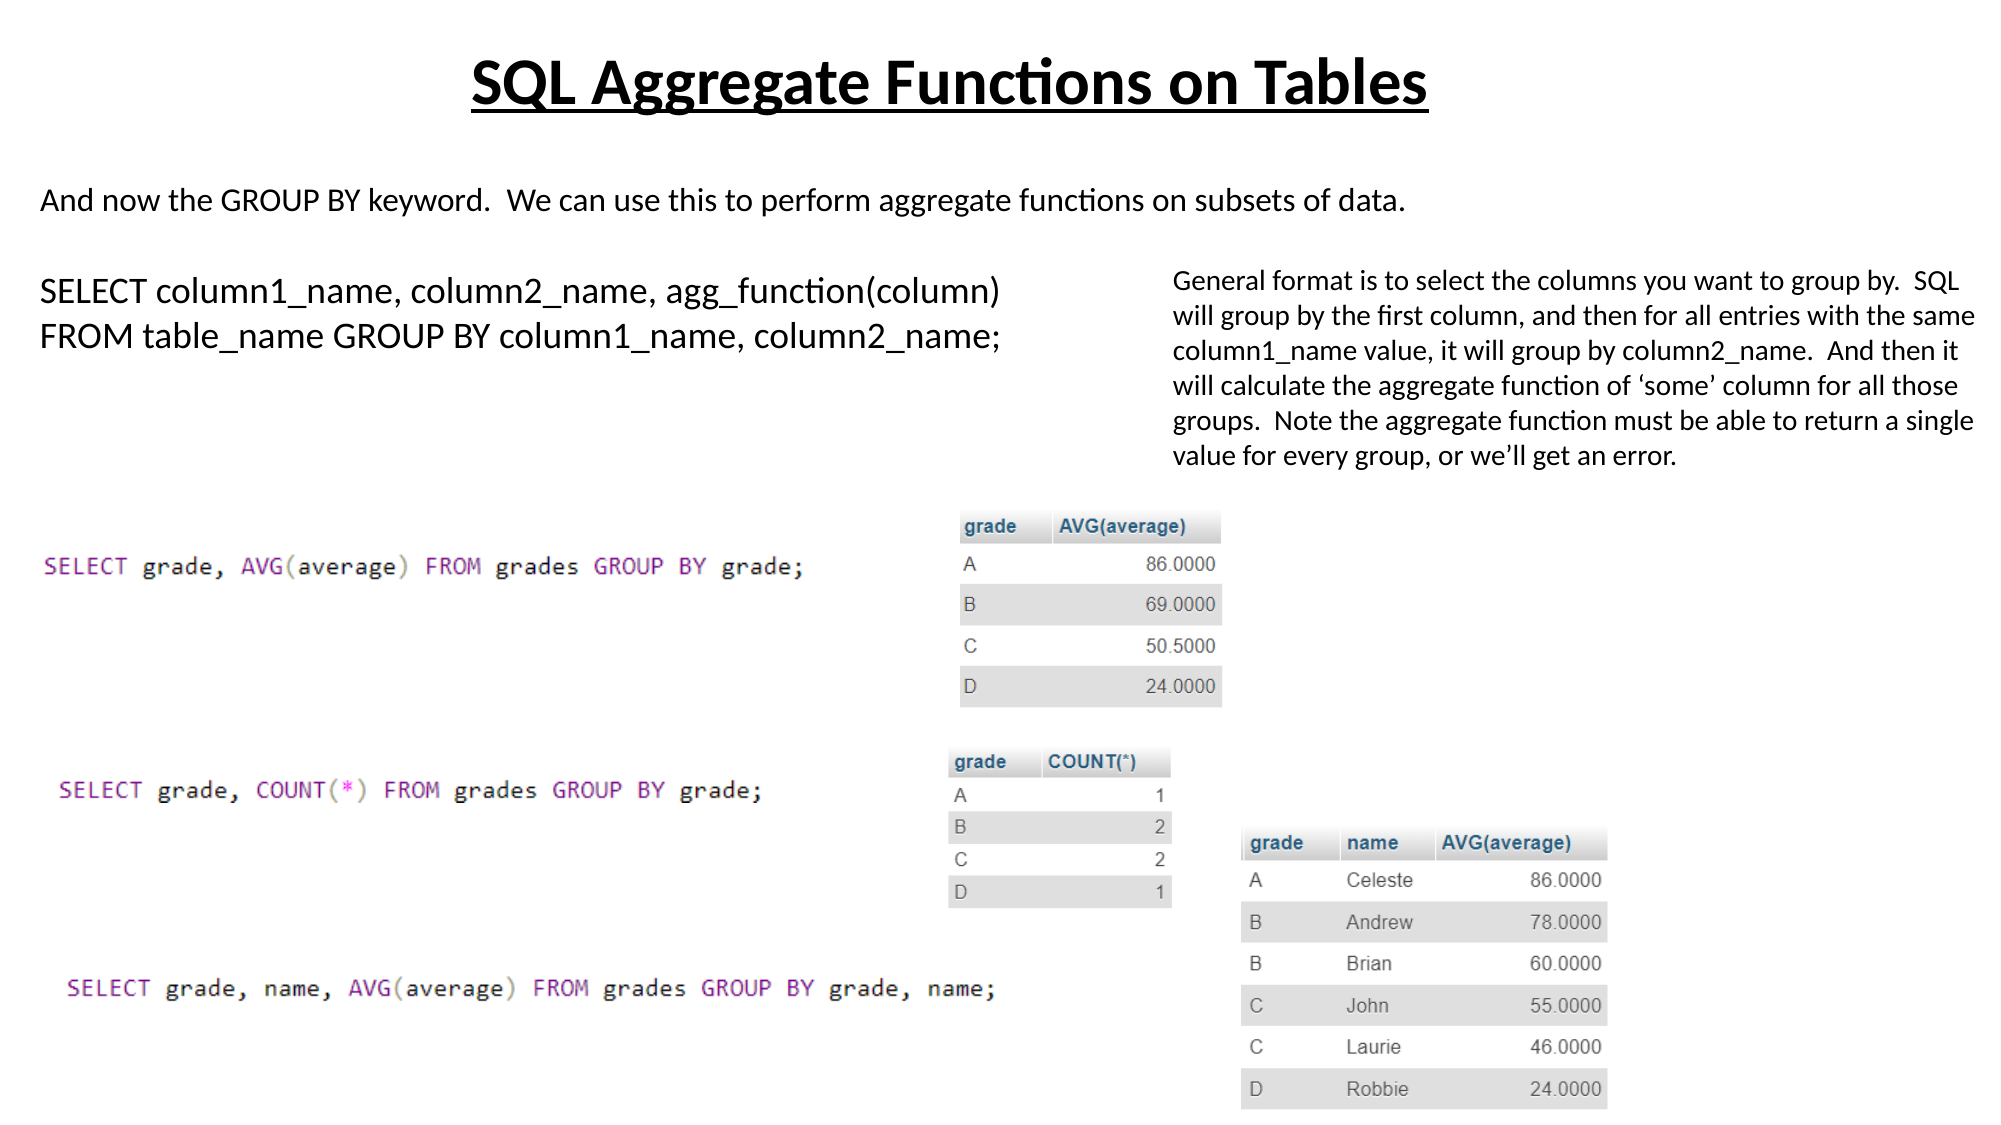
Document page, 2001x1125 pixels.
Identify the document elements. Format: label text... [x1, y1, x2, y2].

text_box And now the GROUP BY keyword. We can use this to perform aggregate functions on subsets of data. [25, 170, 1472, 225]
picture [61, 967, 995, 1006]
text_box SELECT column1_name, column2_name, agg_function(column) FROM table_name GROUP BY column1_name, column2_name; [25, 258, 1048, 363]
picture [38, 550, 811, 581]
picture [960, 508, 1227, 711]
picture [53, 766, 768, 803]
text_box General format is to select the columns you want to group by. SQL will group by the first column, and then for all entries with the same column1_name value, it will group by column2_name. And then it will calculate the aggregate function of ‘some’ column for all those groups. Note the aggregate function must be able to return a single value for every group, or we’ll get an error. [1158, 254, 2000, 479]
picture [944, 745, 1179, 914]
picture [1241, 823, 1610, 1113]
text_box SQL Aggregate Functions on Tables [456, 30, 1445, 126]
